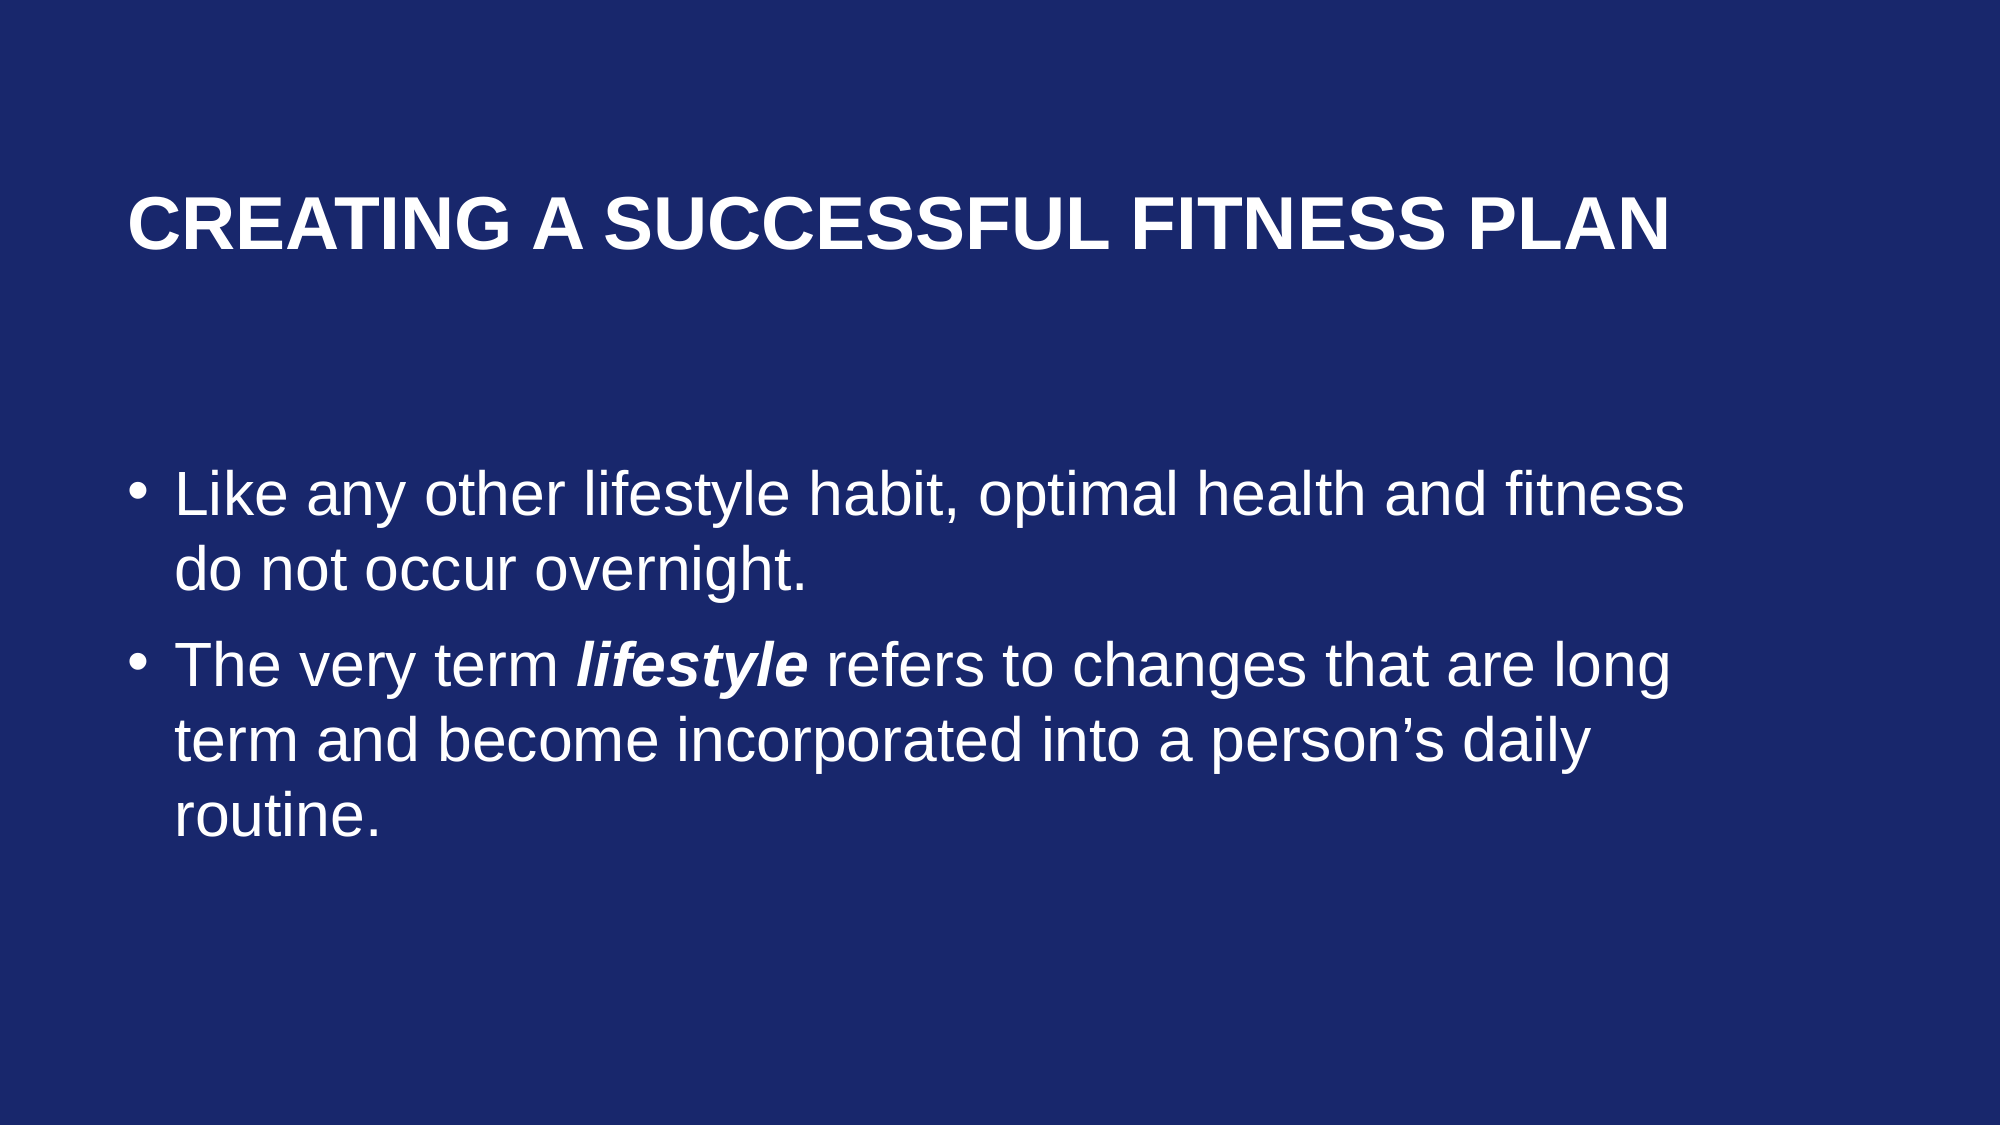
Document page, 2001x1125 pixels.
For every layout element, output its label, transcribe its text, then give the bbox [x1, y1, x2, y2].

title Creating a Successful Fitness Plan [112, 99, 1775, 339]
list Like any other lifestyle habit, optimal health and fitness do not occur overnight. The very term lifestyle refers to changes that are long term and become incorporated into a person’s daily routine. [112, 351, 1775, 950]
